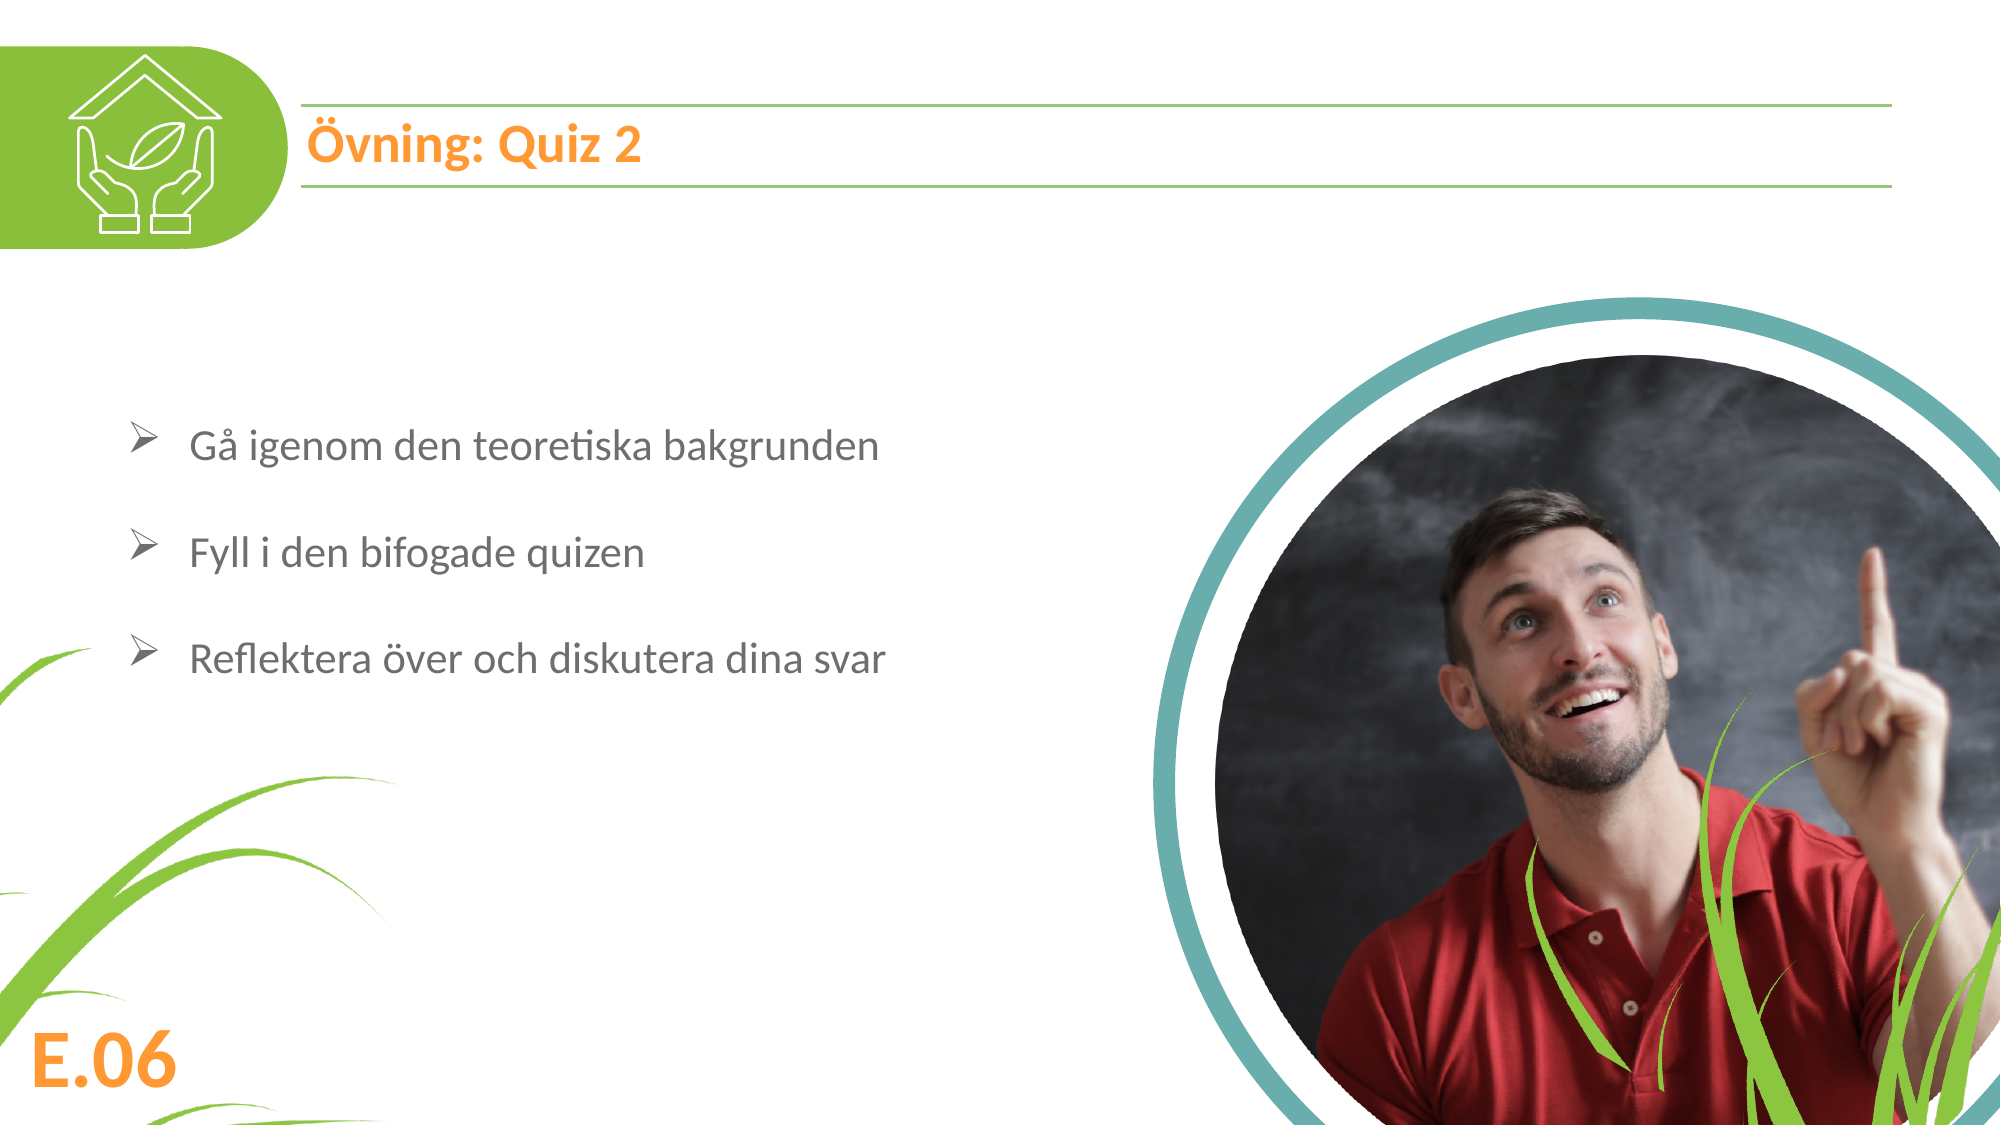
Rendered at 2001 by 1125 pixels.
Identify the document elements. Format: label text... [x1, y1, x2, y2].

list Övning: Quiz 2 [287, 77, 1893, 249]
text_box [1433, 308, 1845, 355]
picture [0, 647, 443, 1125]
text_box [1164, 571, 1214, 995]
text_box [68, 54, 222, 233]
picture [1214, 355, 2001, 1125]
list Gå igenom den teoretiska bakgrunden Fyll i den bifogade quizen Reflektera över och diskutera dina svar [106, 296, 1904, 998]
text_box [0, 46, 288, 249]
